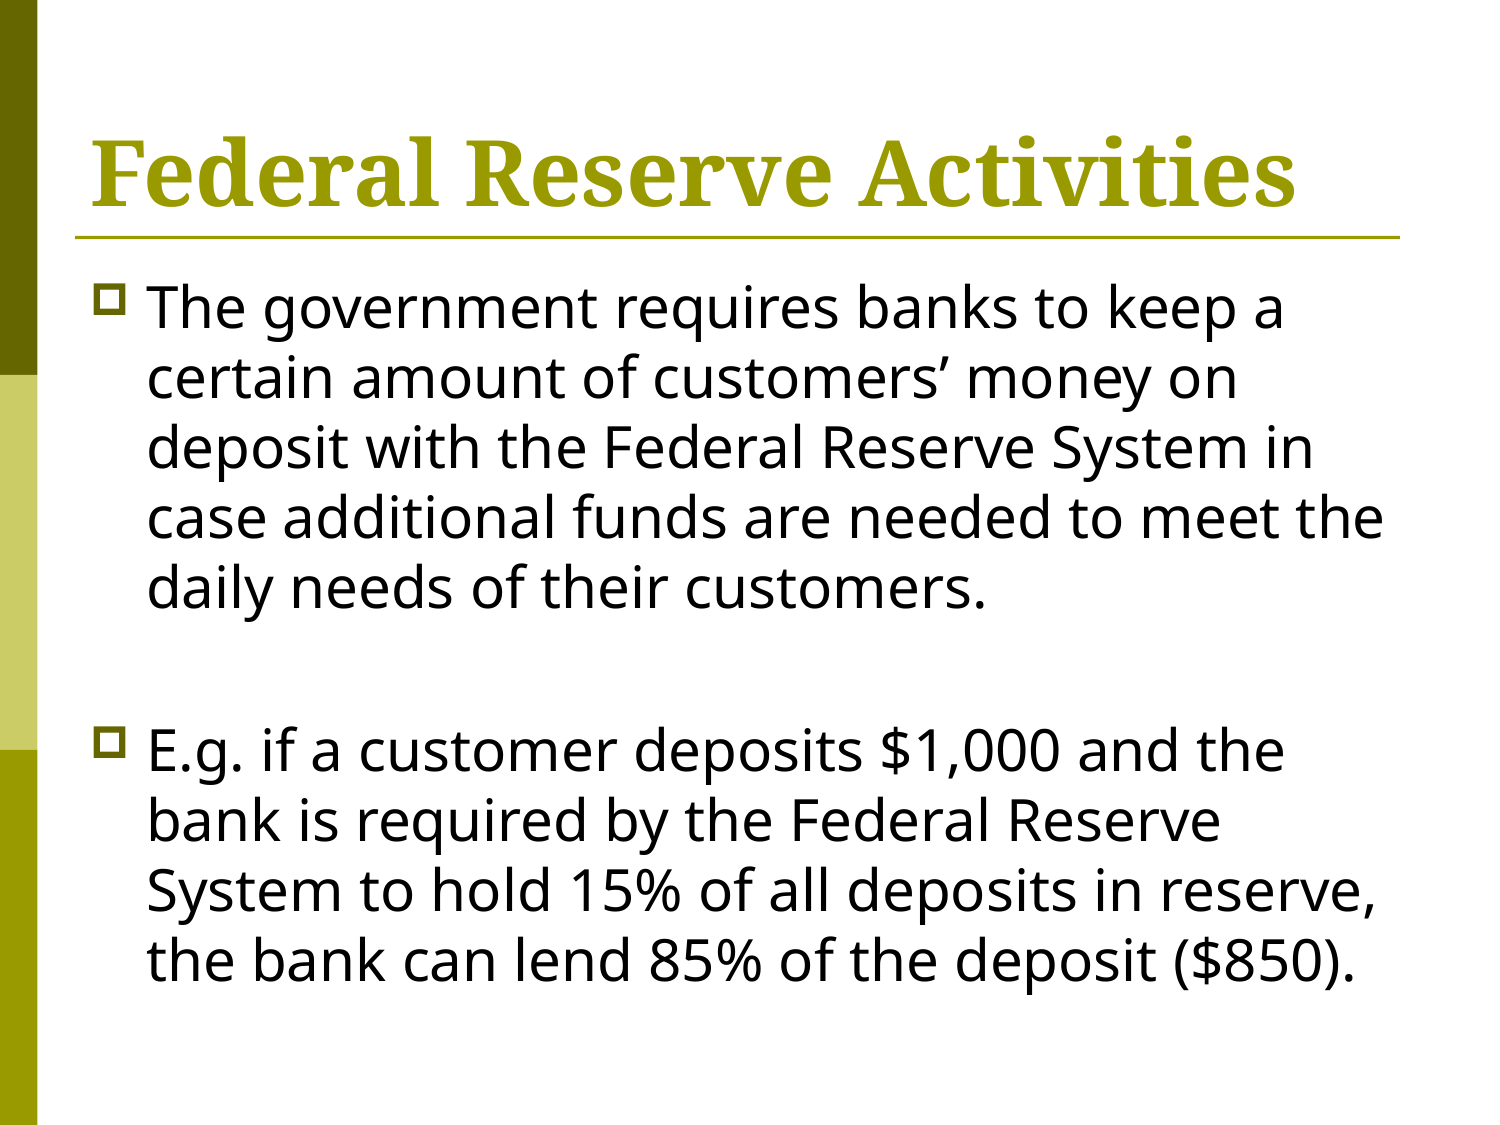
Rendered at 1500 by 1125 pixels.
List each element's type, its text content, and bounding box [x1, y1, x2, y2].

list The government requires banks to keep a certain amount of customers’ money on deposit with the Federal Reserve System in case additional funds are needed to meet the daily needs of their customers. E.g. if a customer deposits $1,000 and the bank is required by the Federal Reserve System to hold 15% of all deposits in reserve, the bank can lend 85% of the deposit ($850). [74, 262, 1426, 1006]
title Federal Reserve Activities [74, 45, 1426, 233]
